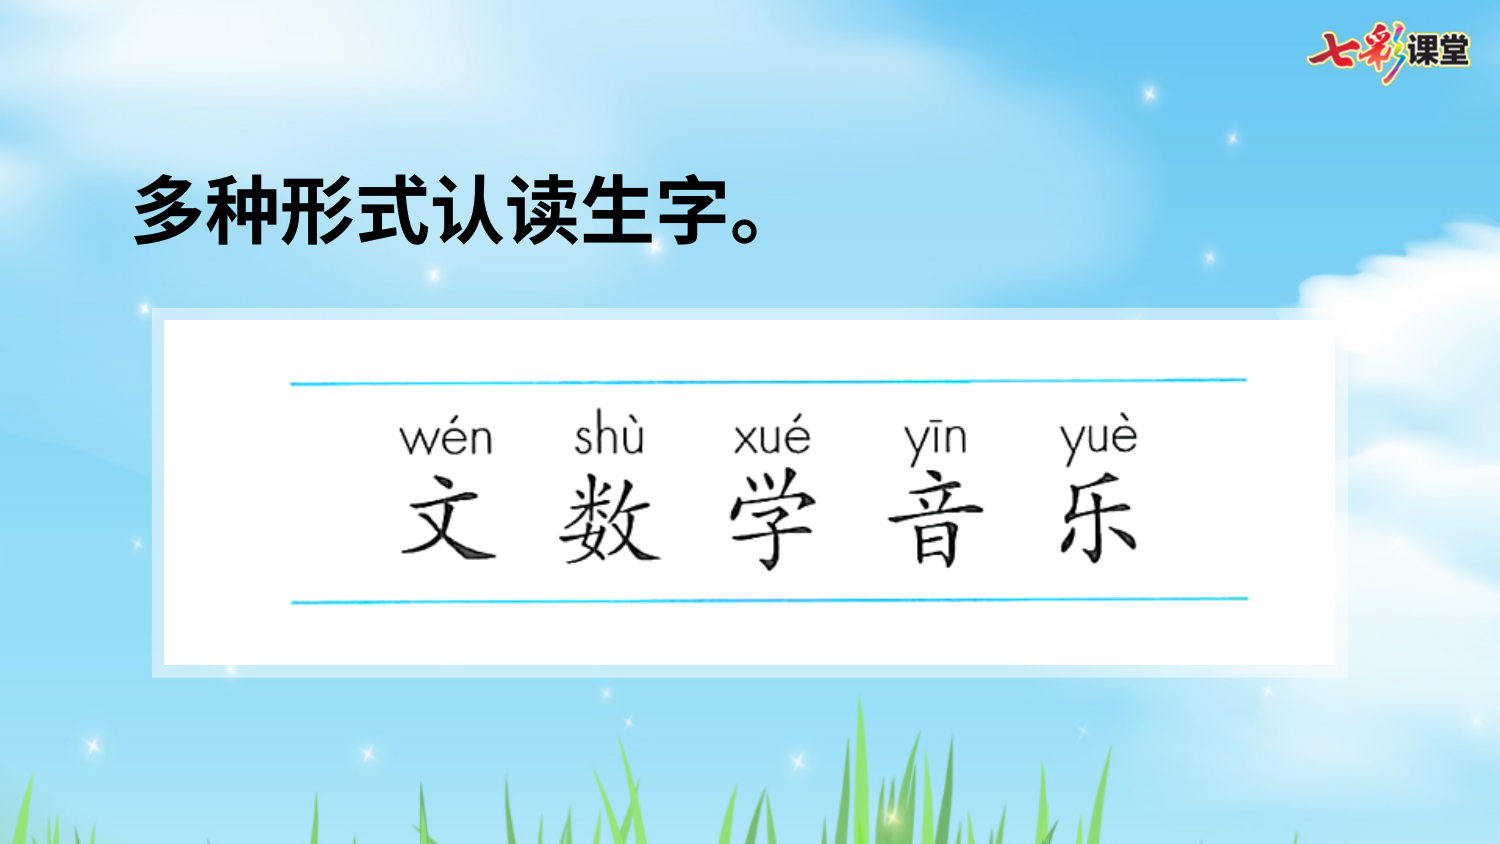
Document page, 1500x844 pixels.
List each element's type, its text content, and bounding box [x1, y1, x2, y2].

picture [0, 0, 1500, 844]
text_box 多种形式认读生字。 [29, 138, 1032, 261]
